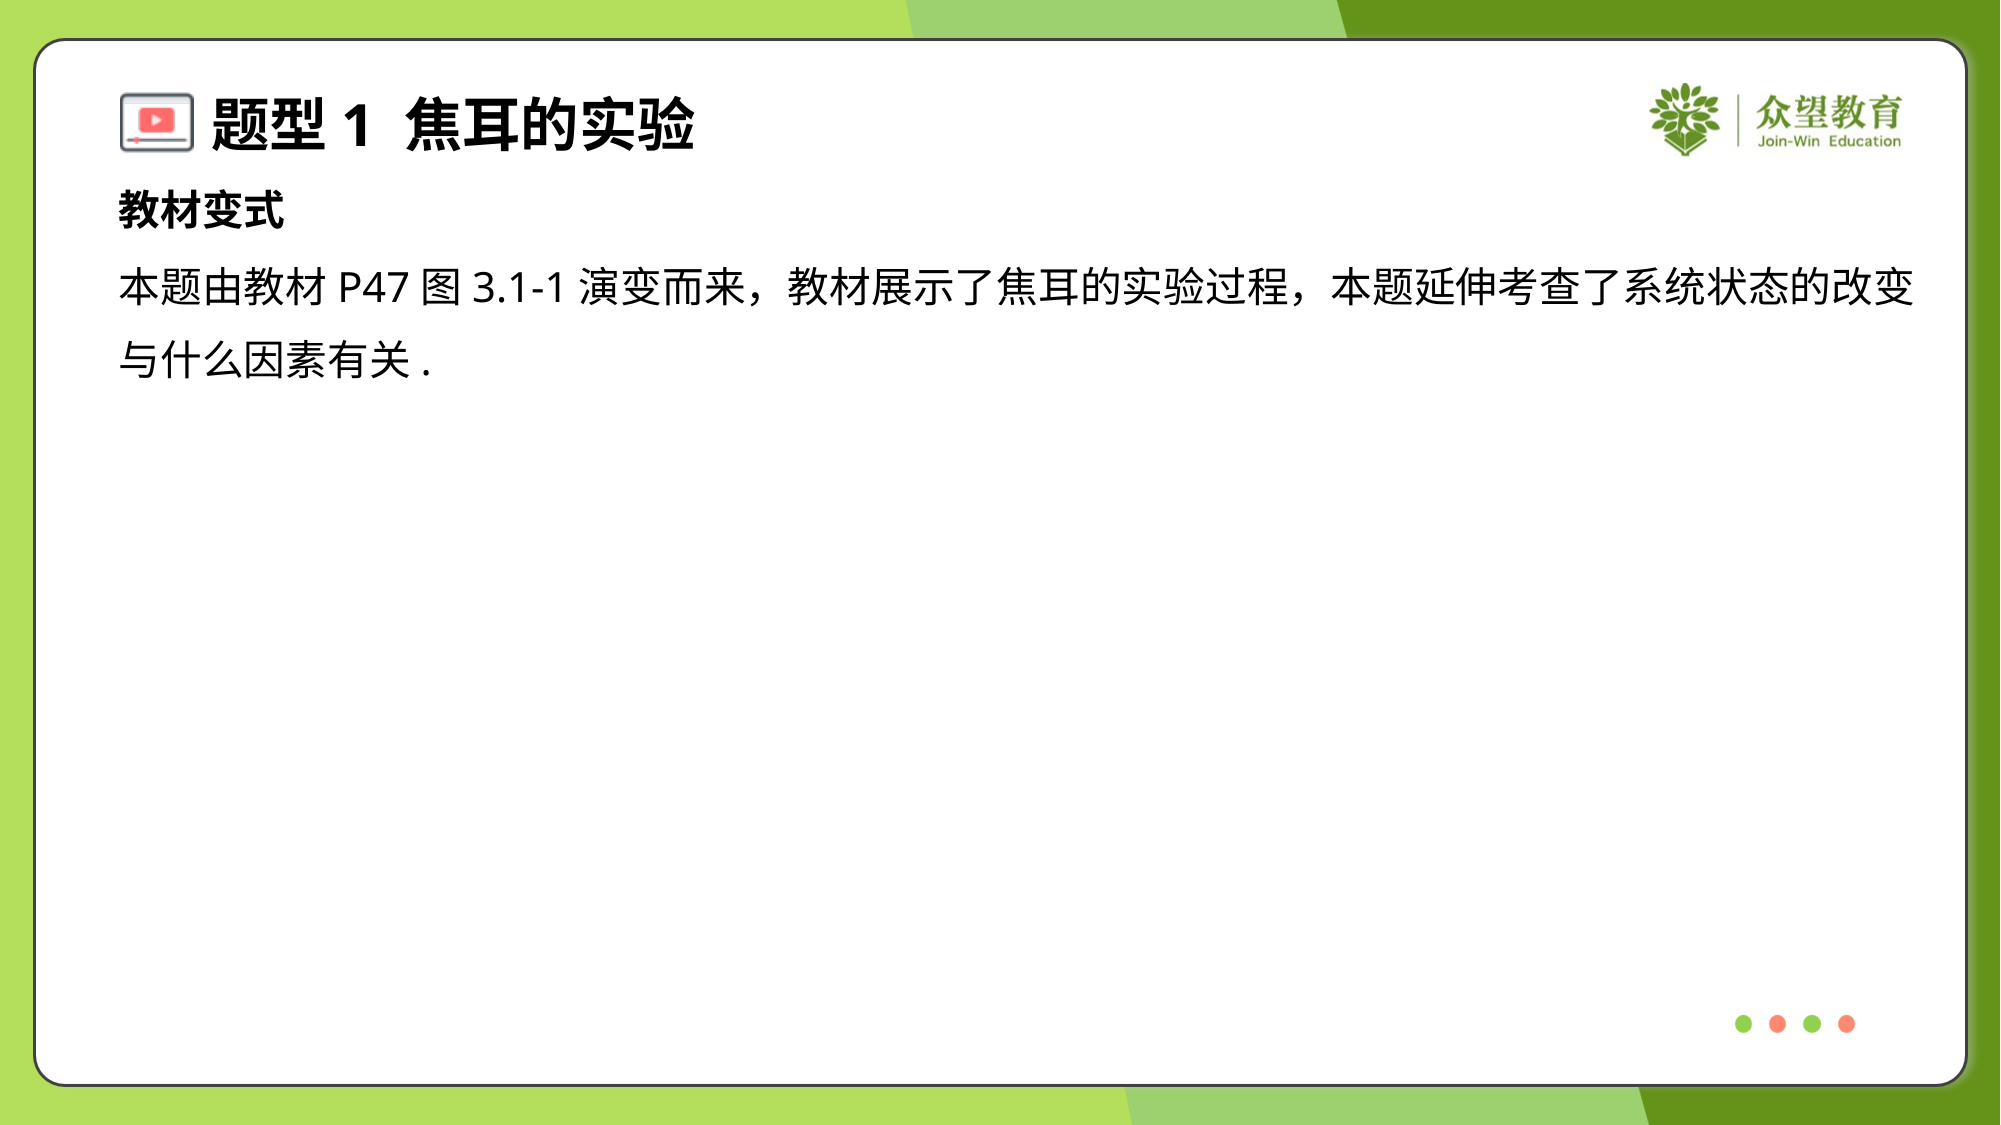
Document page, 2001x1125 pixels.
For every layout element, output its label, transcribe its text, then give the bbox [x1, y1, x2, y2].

picture [0, 0, 2000, 1125]
text_box 教材变式 本题由教材P47图3.1-1演变而来，教材展示了焦耳的实验过程，本题延伸考查了系统状态的改变 与什么因素有关. [118, 158, 1883, 377]
